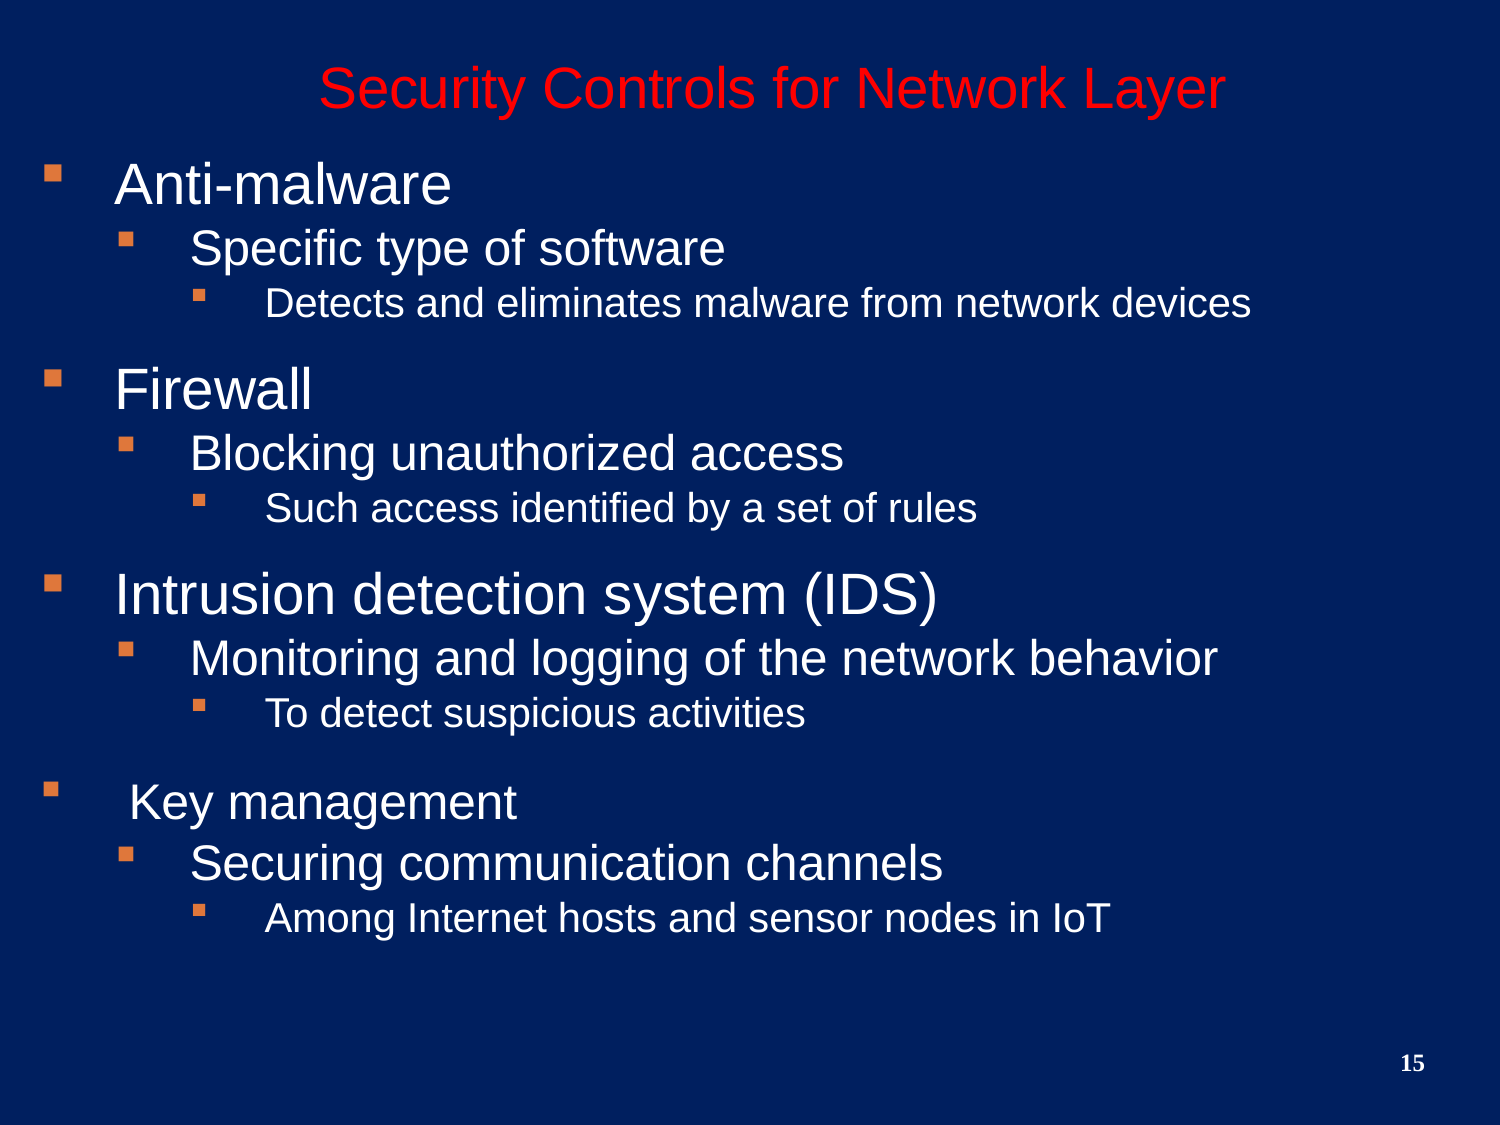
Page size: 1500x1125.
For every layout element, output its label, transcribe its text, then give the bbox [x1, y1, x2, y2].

text_box Anti-malware Specific type of software Detects and eliminates malware from network devices Firewall Blocking unauthorized access Such access identified by a set of rules Intrusion detection system (IDS) Monitoring and logging of the network behavior To detect suspicious activities Key management Securing communication channels Among Internet hosts and sensor nodes in IoT [37, 145, 1462, 941]
slide_number 15 [1080, 1046, 1425, 1125]
title Security Controls for Network Layer [24, 24, 1500, 238]
